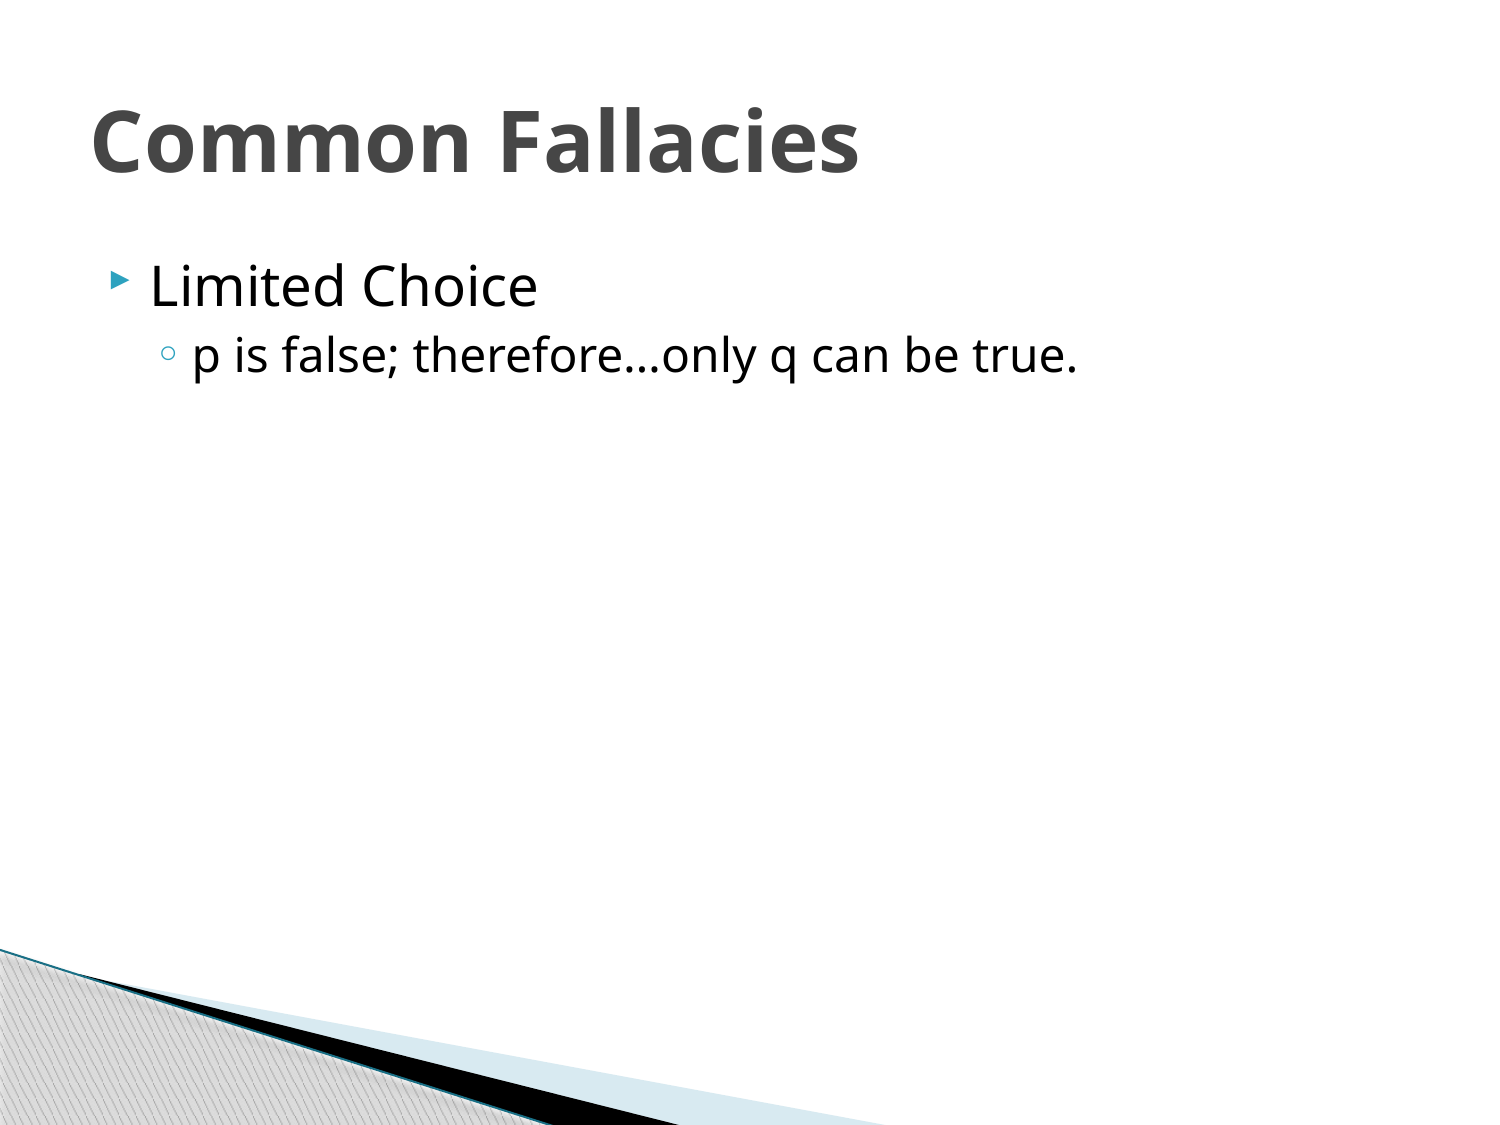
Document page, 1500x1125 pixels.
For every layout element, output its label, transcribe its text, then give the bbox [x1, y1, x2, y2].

list Limited Choice p is false; therefore…only q can be true. [75, 243, 1425, 986]
title Common Fallacies [75, 45, 1425, 233]
